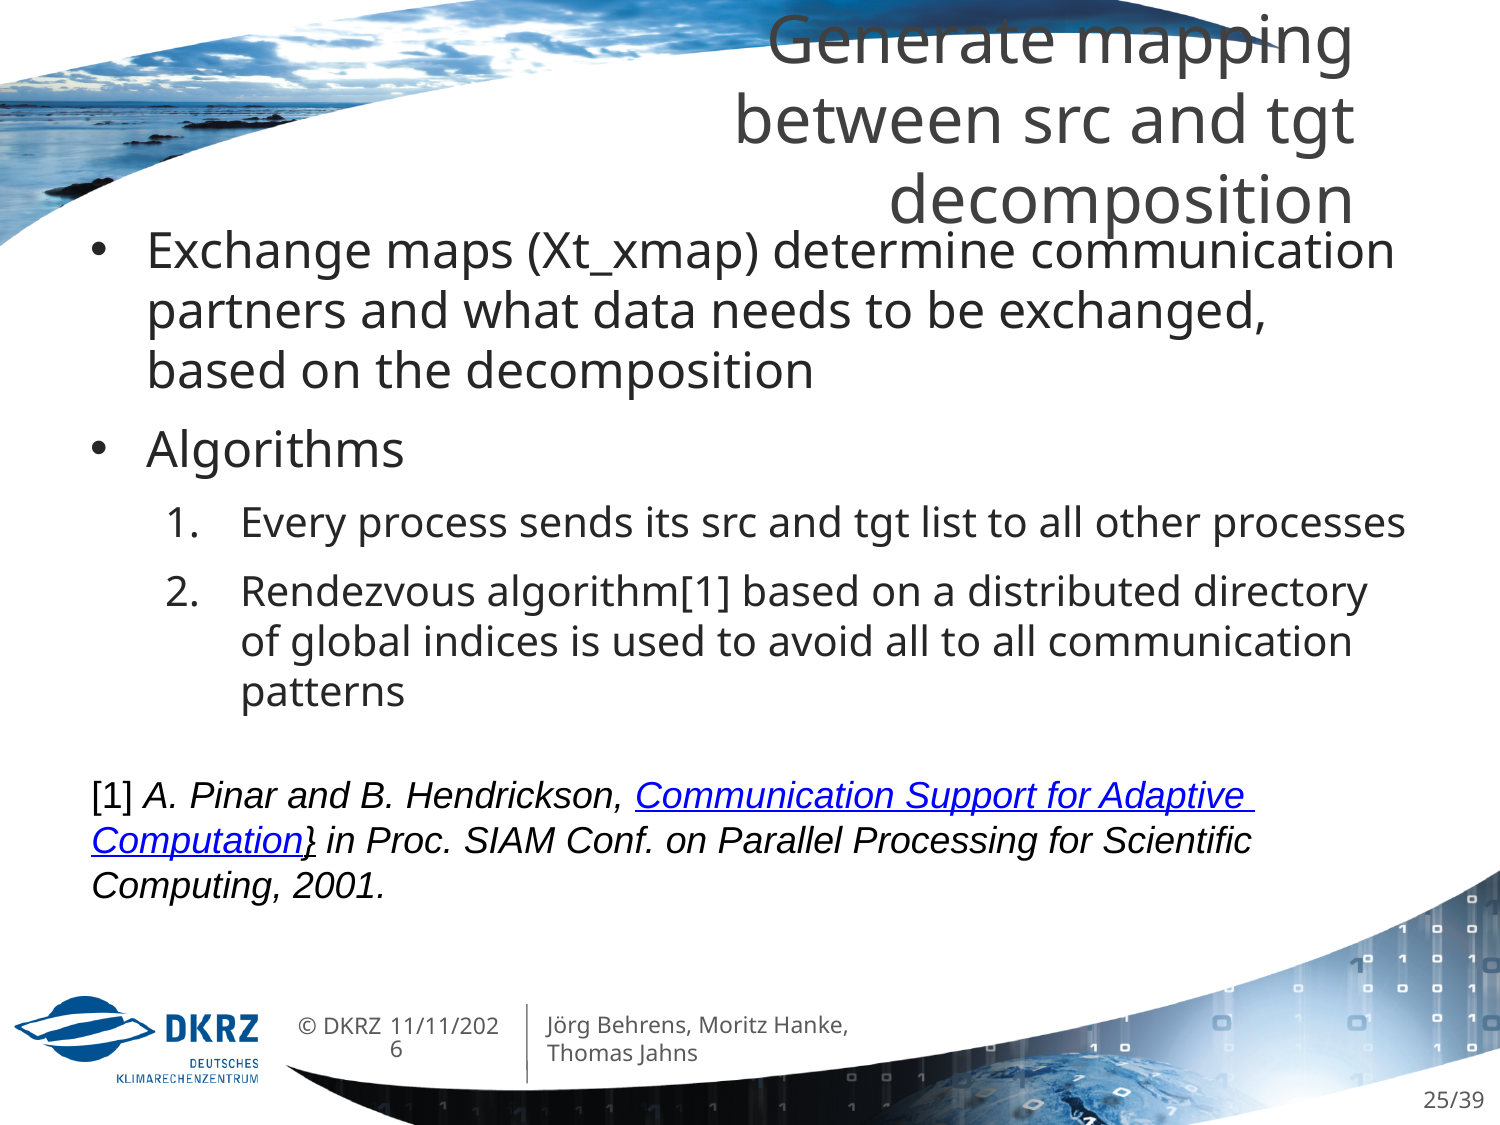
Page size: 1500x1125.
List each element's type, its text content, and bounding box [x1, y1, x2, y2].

footer Jörg Behrens, Moritz Hanke, Thomas Jahns [532, 1003, 884, 1082]
text_box [1] A. Pinar and B. Hendrickson, Communication Support for Adaptive Computation} in Proc. SIAM Conf. on Parallel Processing for Scientific Computing, 2001. [76, 763, 1424, 913]
title Generate mapping between src and tgt decomposition [480, 70, 1372, 165]
slide_number 25 [1333, 1078, 1465, 1125]
picture [285, 867, 1500, 1125]
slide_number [375, 1004, 528, 1052]
picture [14, 996, 258, 1083]
list Exchange maps (Xt_xmap) determine communication partners and what data needs to be exchanged, based on the decomposition Algorithms Every process sends its src and tgt list to all other processes Rendezvous algorithm[1] based on a distributed directory of global indices is used to avoid all to all communication patterns [74, 210, 1426, 681]
picture [0, 0, 1288, 246]
